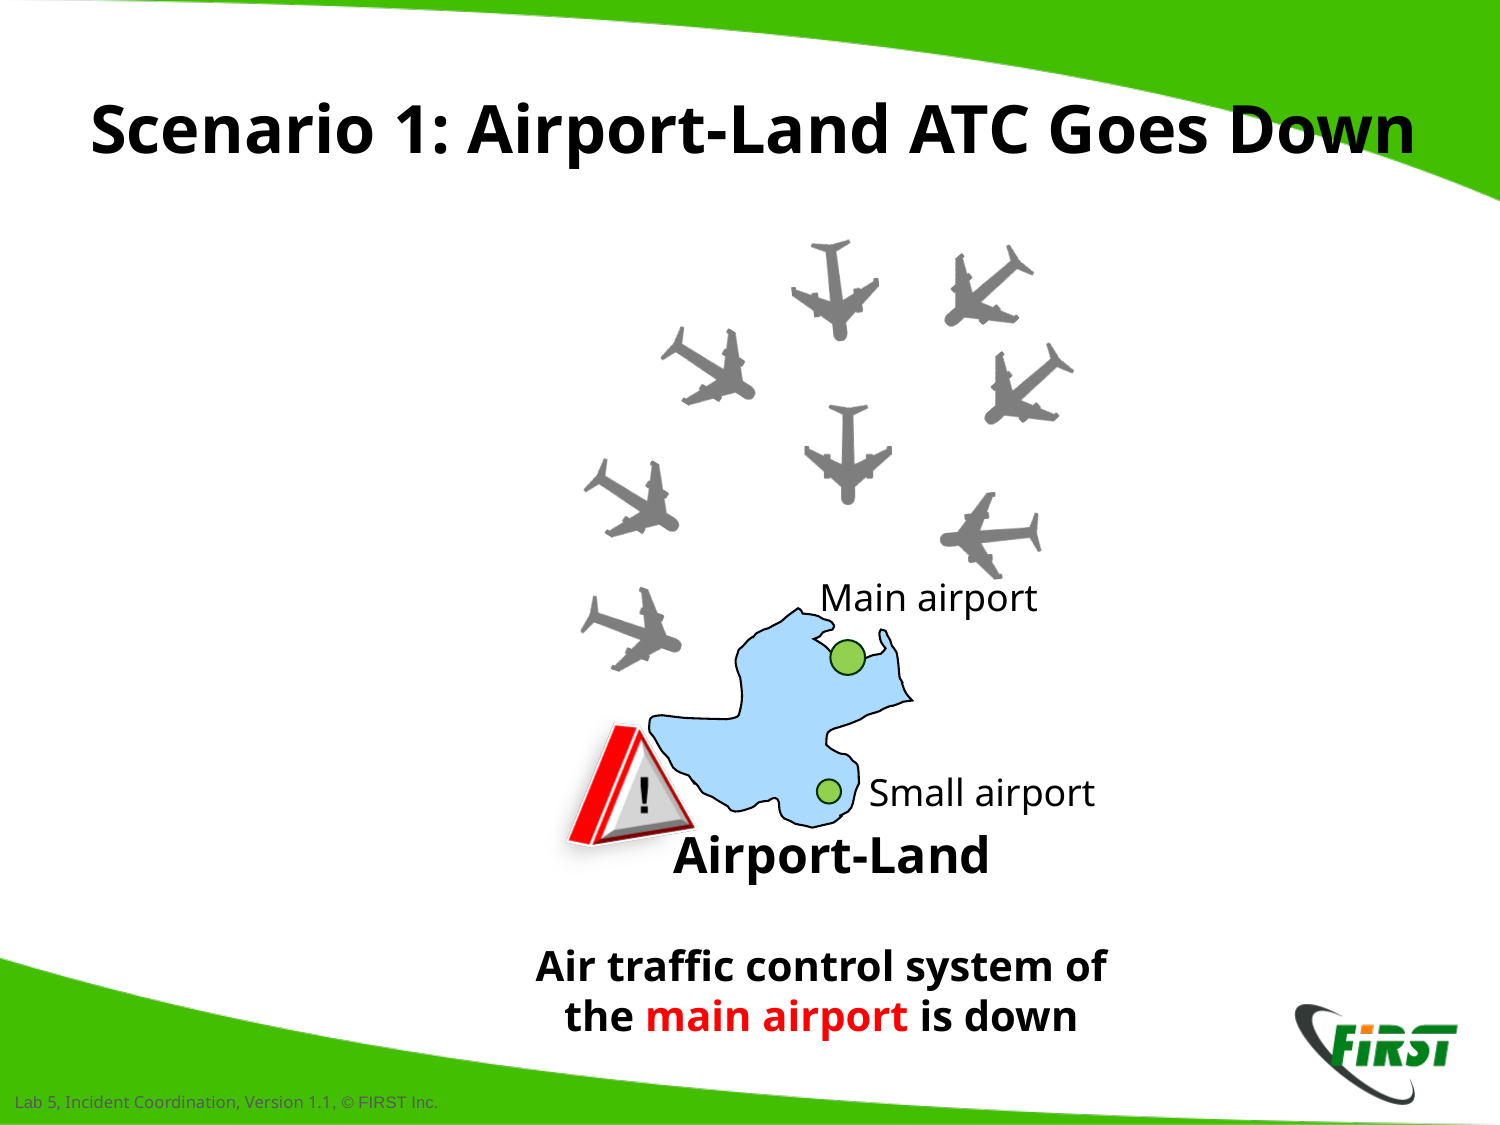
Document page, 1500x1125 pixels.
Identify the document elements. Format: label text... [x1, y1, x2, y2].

text_box [815, 778, 843, 805]
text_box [583, 240, 1075, 674]
text_box [704, 674, 915, 821]
title Scenario 1: Airport-Land ATC Goes Down [75, 59, 1436, 205]
text_box Airport-Land [704, 821, 1013, 892]
picture [0, 0, 1500, 1125]
text_box Small airport [855, 762, 1163, 821]
text_box Air traffic control system of the main airport is down [486, 933, 1156, 1047]
